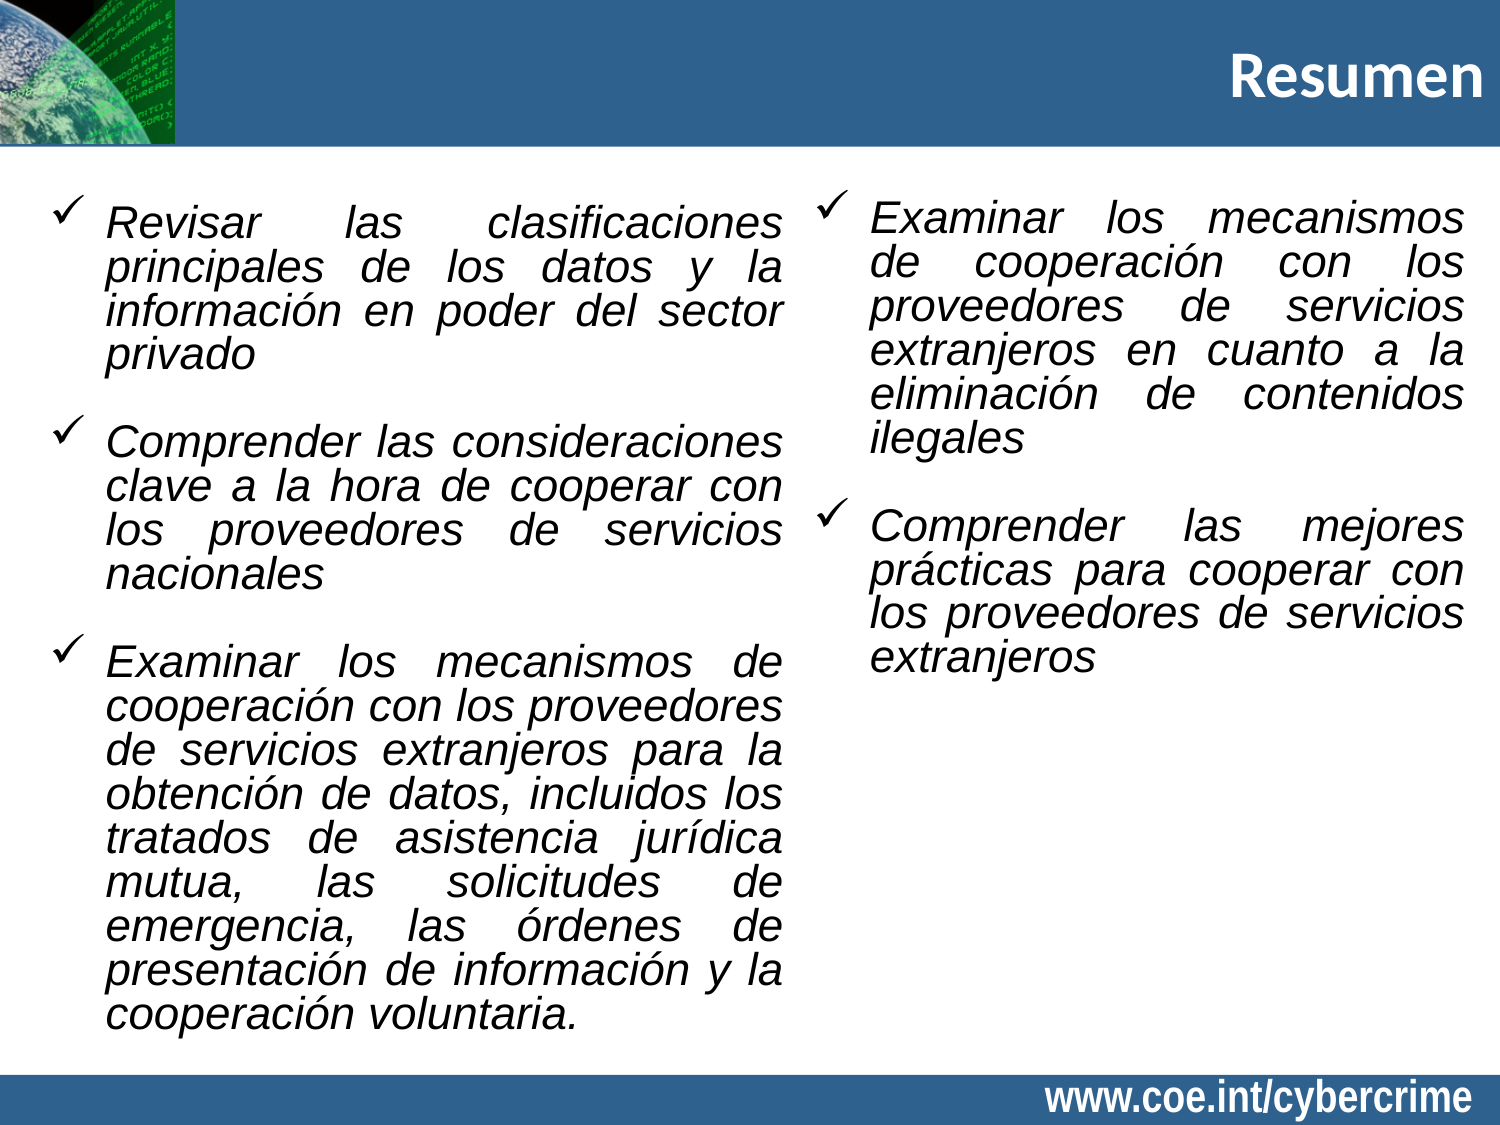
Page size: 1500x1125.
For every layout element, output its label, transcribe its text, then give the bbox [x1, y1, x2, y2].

text_box Resumen [177, 0, 1500, 149]
text_box Examinar los mecanismos de cooperación con los proveedores de servicios extranjeros en cuanto a la eliminación de contenidos ilegales Comprender las mejores prácticas para cooperar con los proveedores de servicios extranjeros [798, 191, 1481, 690]
text_box www.coe.int/cybercrime [1030, 1059, 1500, 1125]
picture [0, 0, 175, 144]
text_box [0, 1073, 1030, 1125]
text_box Revisar las clasificaciones principales de los datos y la información en poder del sector privado Comprender las consideraciones clave a la hora de cooperar con los proveedores de servicios nacionales Examinar los mecanismos de cooperación con los proveedores de servicios extranjeros para la obtención de datos, incluidos los tratados de asistencia jurídica mutua, las solicitudes de emergencia, las órdenes de presentación de información y la cooperación voluntaria. [34, 195, 799, 1046]
